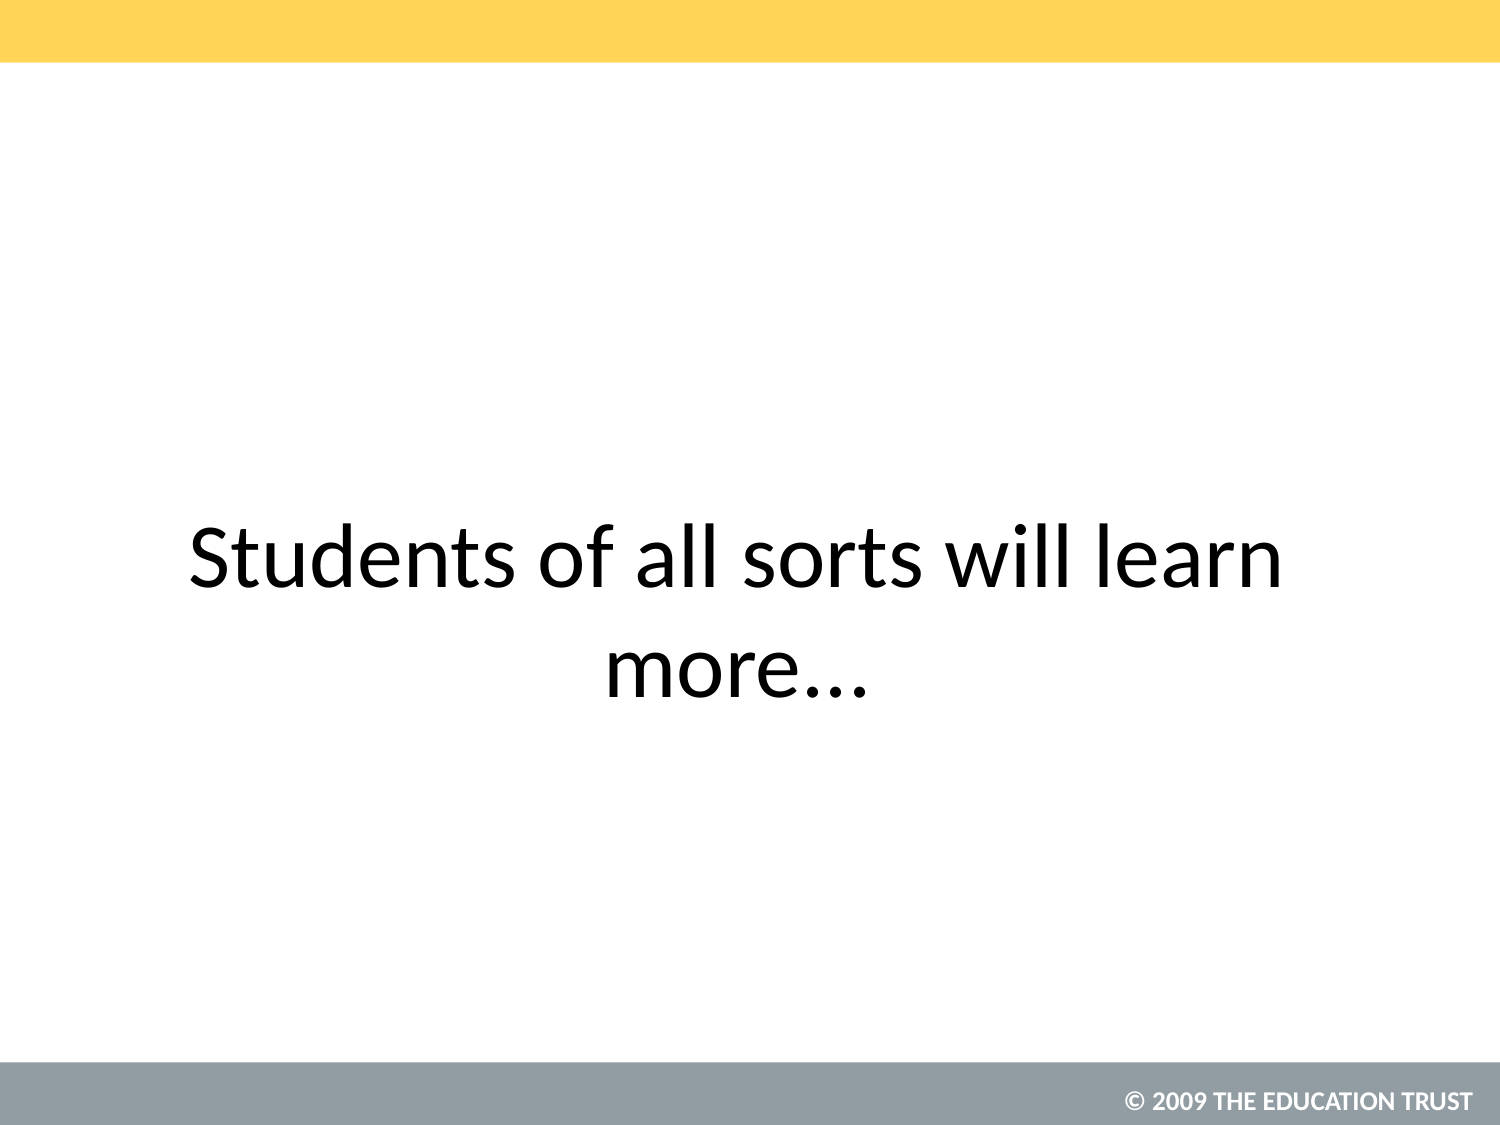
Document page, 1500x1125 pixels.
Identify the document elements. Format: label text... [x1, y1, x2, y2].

title Students of all sorts will learn more... [99, 512, 1376, 701]
